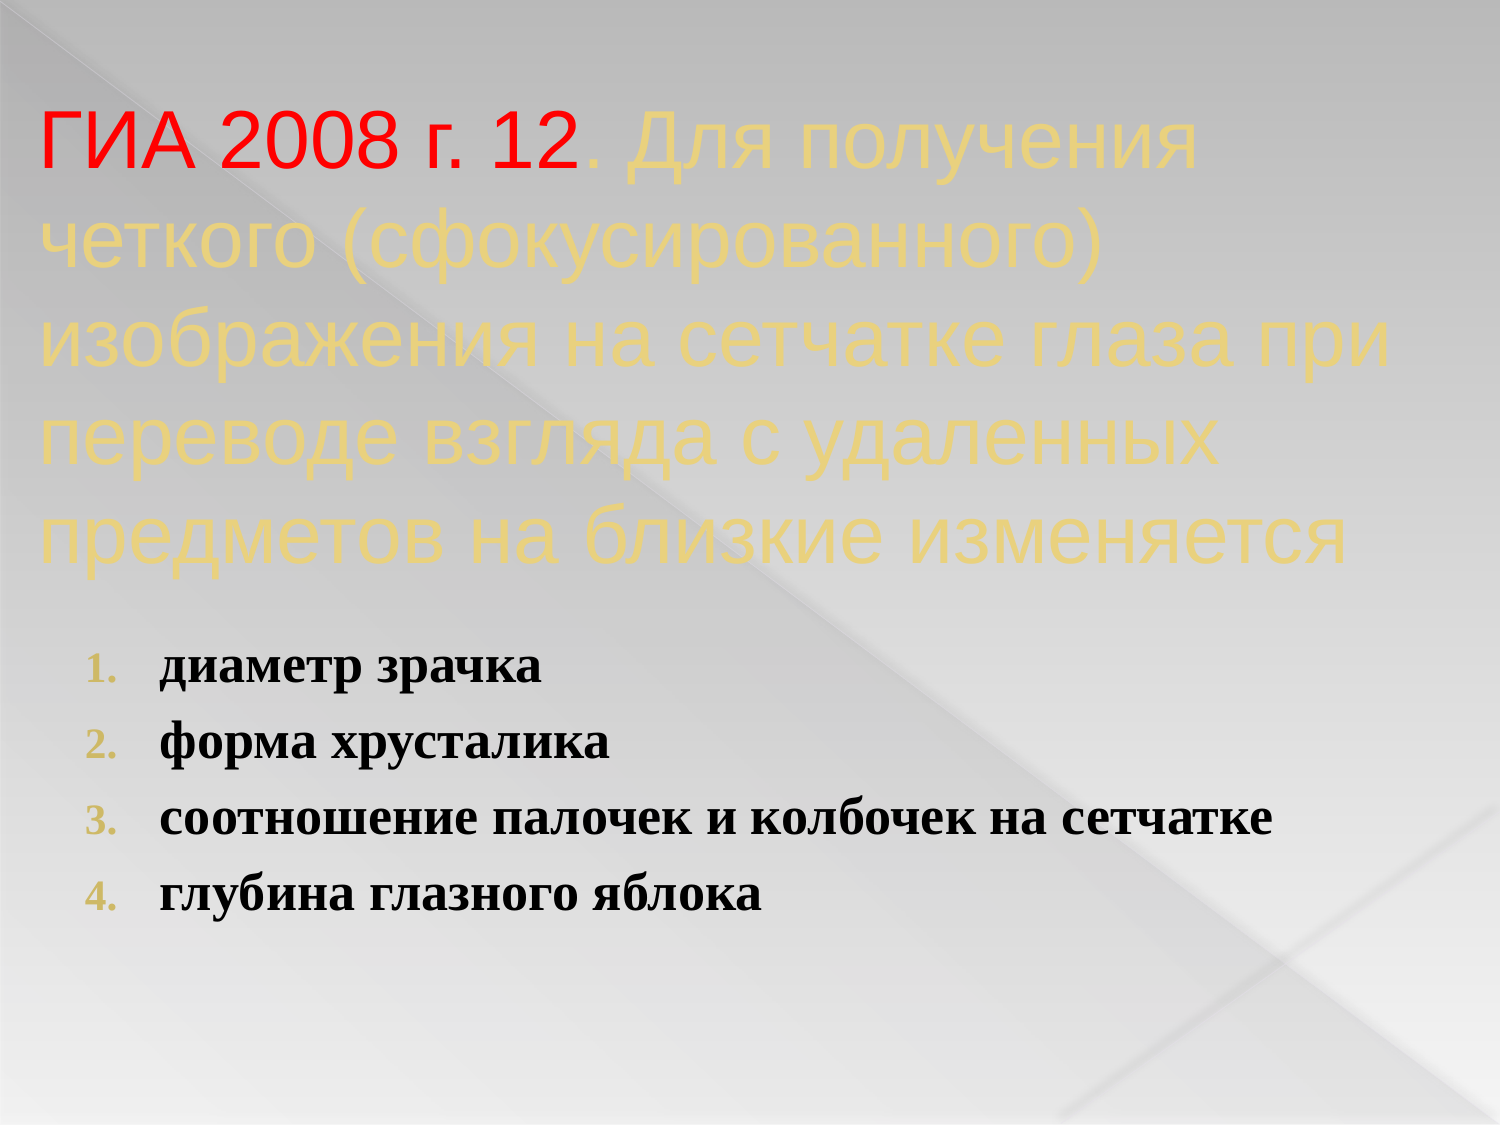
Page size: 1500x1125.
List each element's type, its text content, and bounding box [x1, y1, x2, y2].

title ГИА 2008 г. 12. Для получения четкого (сфокусированного) изображения на сетчатке глаза при переводе взгляда с удаленных предметов на близкие изменяется [23, 45, 1418, 622]
list диаметр зрачка форма хрусталика соотношение палочек и колбочек на сетчатке глубина глазного яблока [70, 621, 1442, 1067]
